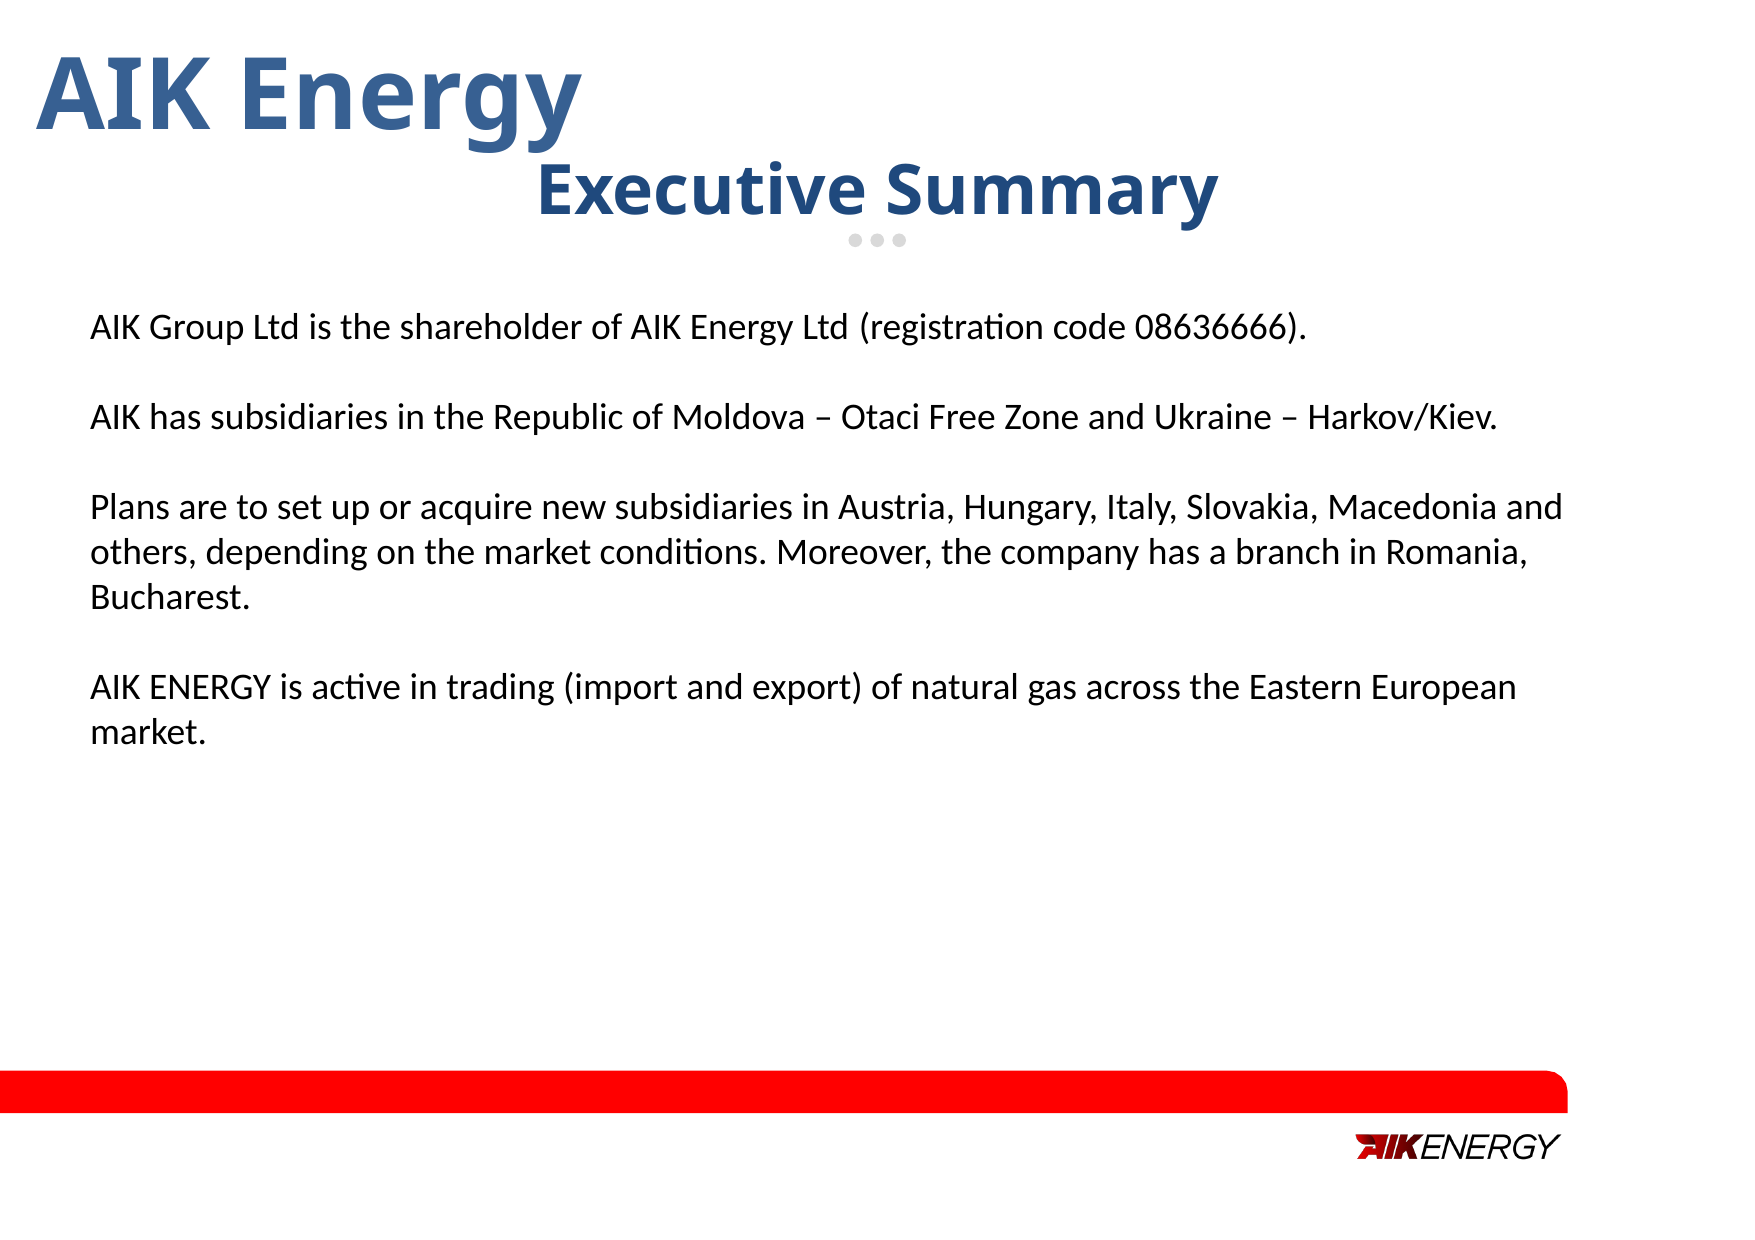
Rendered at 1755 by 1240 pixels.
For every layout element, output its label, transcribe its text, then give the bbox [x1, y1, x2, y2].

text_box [848, 233, 907, 248]
text_box Executive Summary [535, 145, 1219, 229]
title AIK Energy [36, 29, 1718, 152]
picture [1352, 1132, 1565, 1161]
text_box AIK Group Ltd is the shareholder of AIK Energy Ltd (registration code 08636666). AIK has subsidiaries in the Republic of Moldova – Otaci Free Zone and Ukraine – Harkov/Kiev. Plans are to set up or acquire new subsidiaries in Austria, Hungary, Italy, Slovakia, Macedonia and others, depending on the market conditions. Moreover, the company has a branch in Romania, Bucharest. AIK ENERGY is active in trading (import and export) of natural gas across the Eastern European market. [75, 294, 1636, 850]
